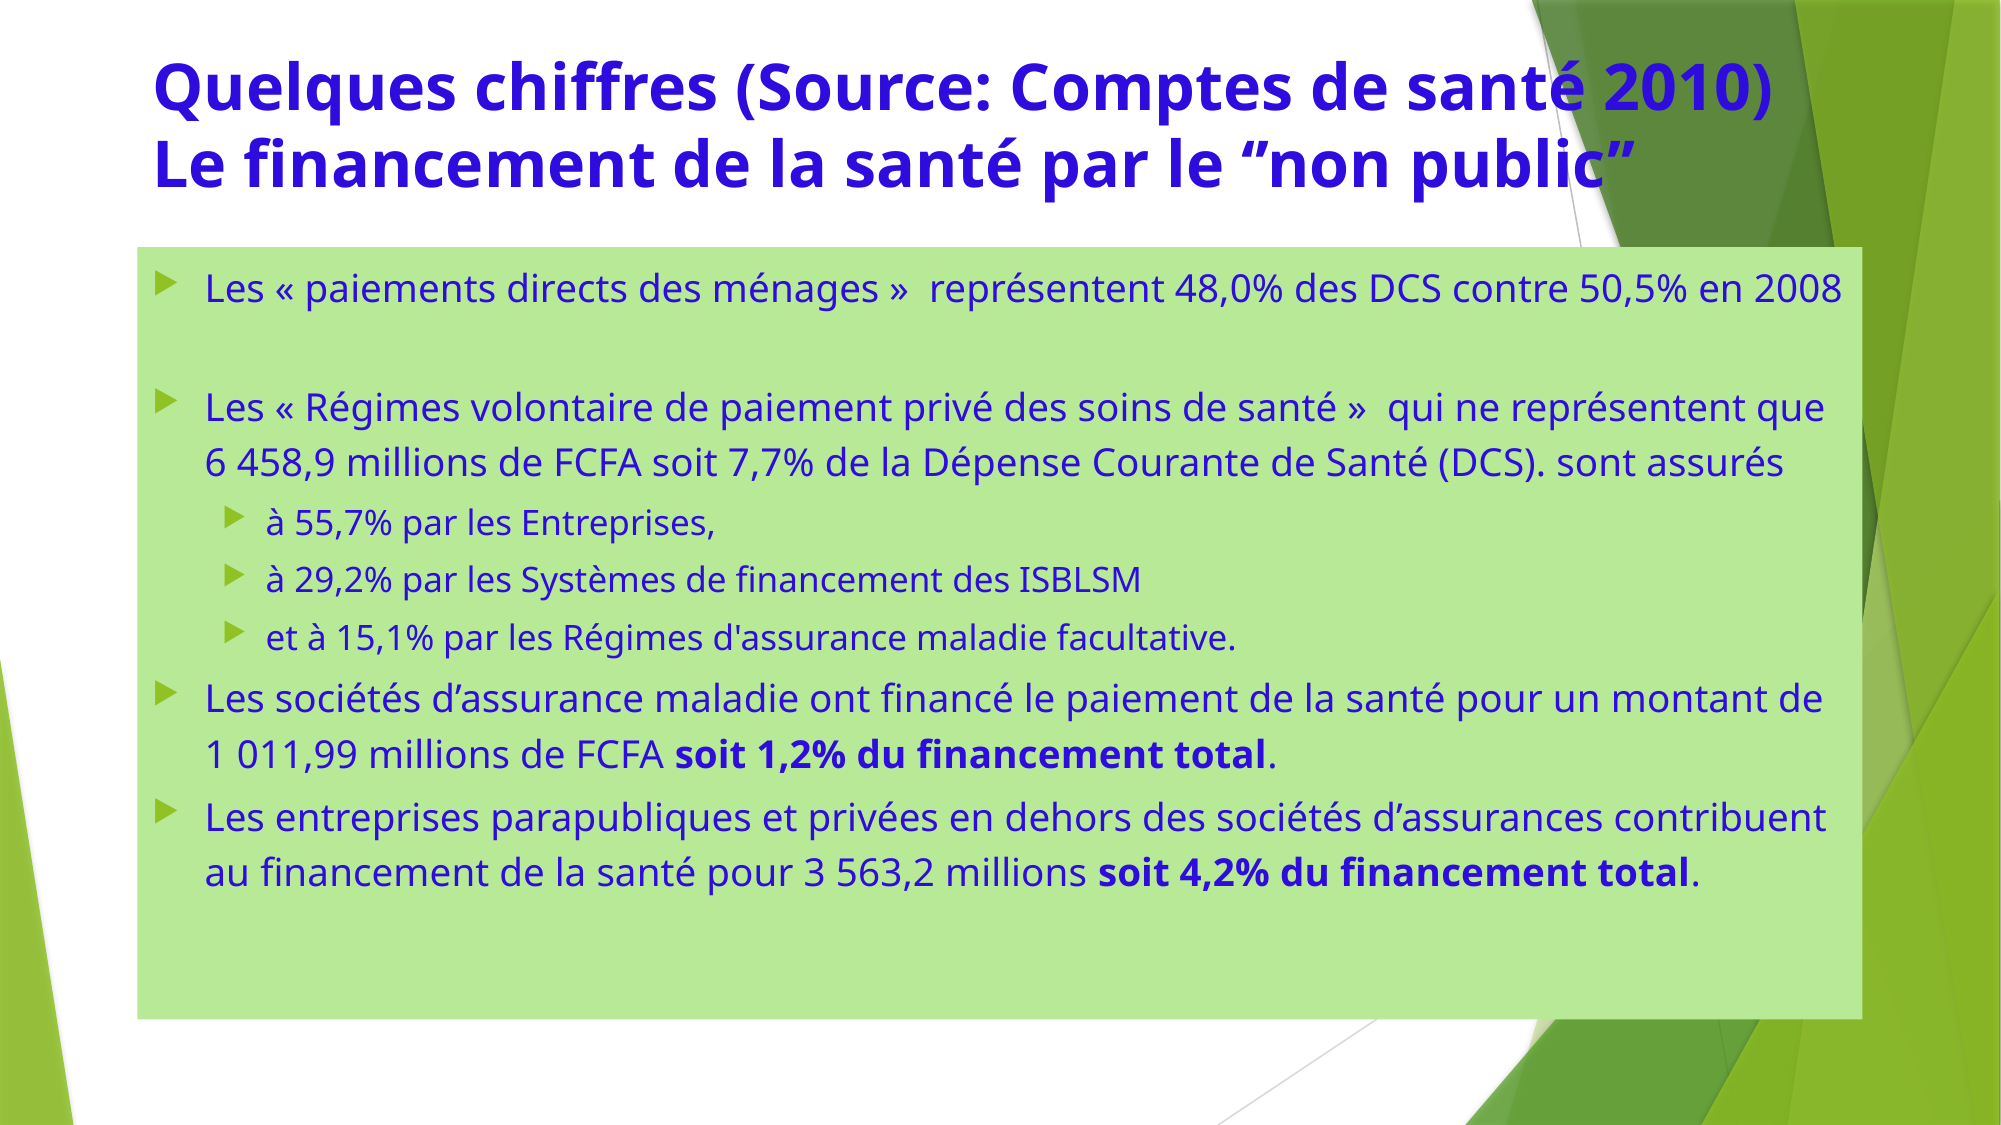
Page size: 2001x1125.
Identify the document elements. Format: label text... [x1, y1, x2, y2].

list Les « paiements directs des ménages » représentent 48,0% des DCS contre 50,5% en 2008 Les « Régimes volontaire de paiement privé des soins de santé » qui ne représentent que 6 458,9 millions de FCFA soit 7,7% de la Dépense Courante de Santé (DCS). sont assurés à 55,7% par les Entreprises, à 29,2% par les Systèmes de financement des ISBLSM et à 15,1% par les Régimes d'assurance maladie facultative. Les sociétés d’assurance maladie ont financé le paiement de la santé pour un montant de 1 011,99 millions de FCFA soit 1,2% du financement total. Les entreprises parapubliques et privées en dehors des sociétés d’assurances contribuent au financement de la santé pour 3 563,2 millions soit 4,2% du financement total. [137, 247, 1863, 1020]
title Quelques chiffres (Source: Comptes de santé 2010) Le financement de la santé par le ‘’non public’’ [137, 37, 1863, 210]
